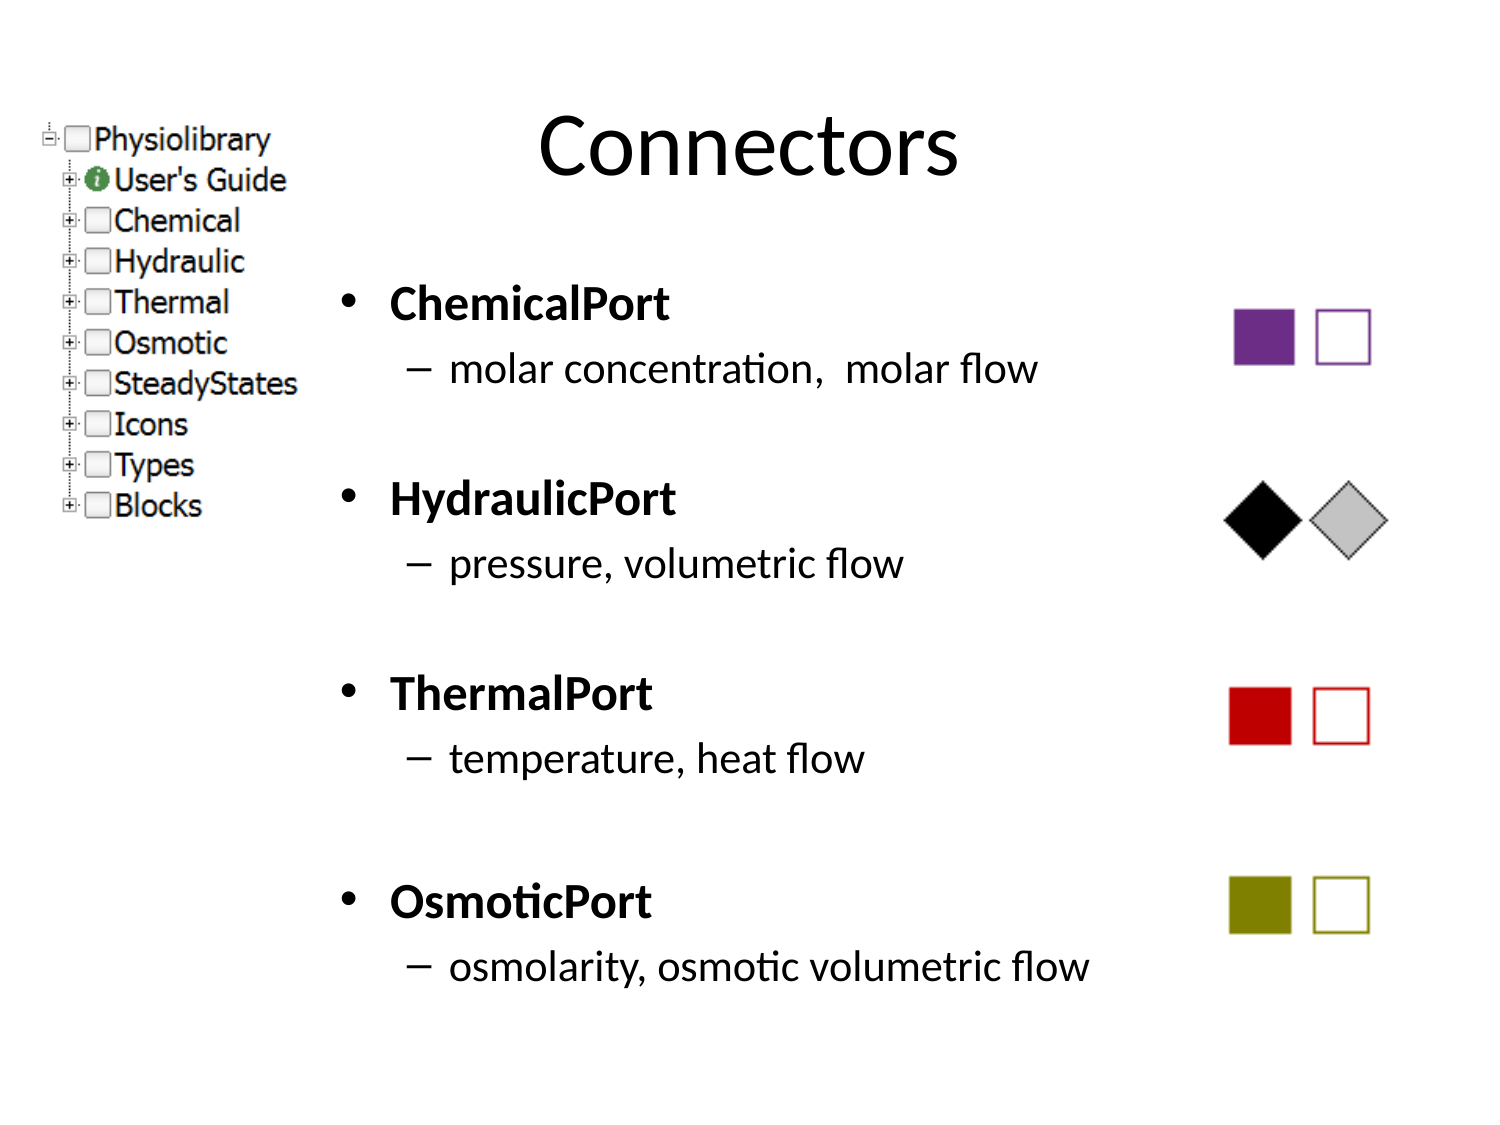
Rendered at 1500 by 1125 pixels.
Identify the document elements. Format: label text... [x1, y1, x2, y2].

picture [1227, 302, 1377, 374]
picture [40, 121, 315, 540]
picture [1222, 479, 1391, 563]
title Connectors [75, 45, 1425, 233]
list ChemicalPort molar concentration, molar flow HydraulicPort pressure, volumetric flow ThermalPort temperature, heat flow OsmoticPort osmolarity, osmotic volumetric flow [324, 262, 1425, 1005]
picture [1222, 680, 1377, 755]
picture [1222, 869, 1377, 944]
